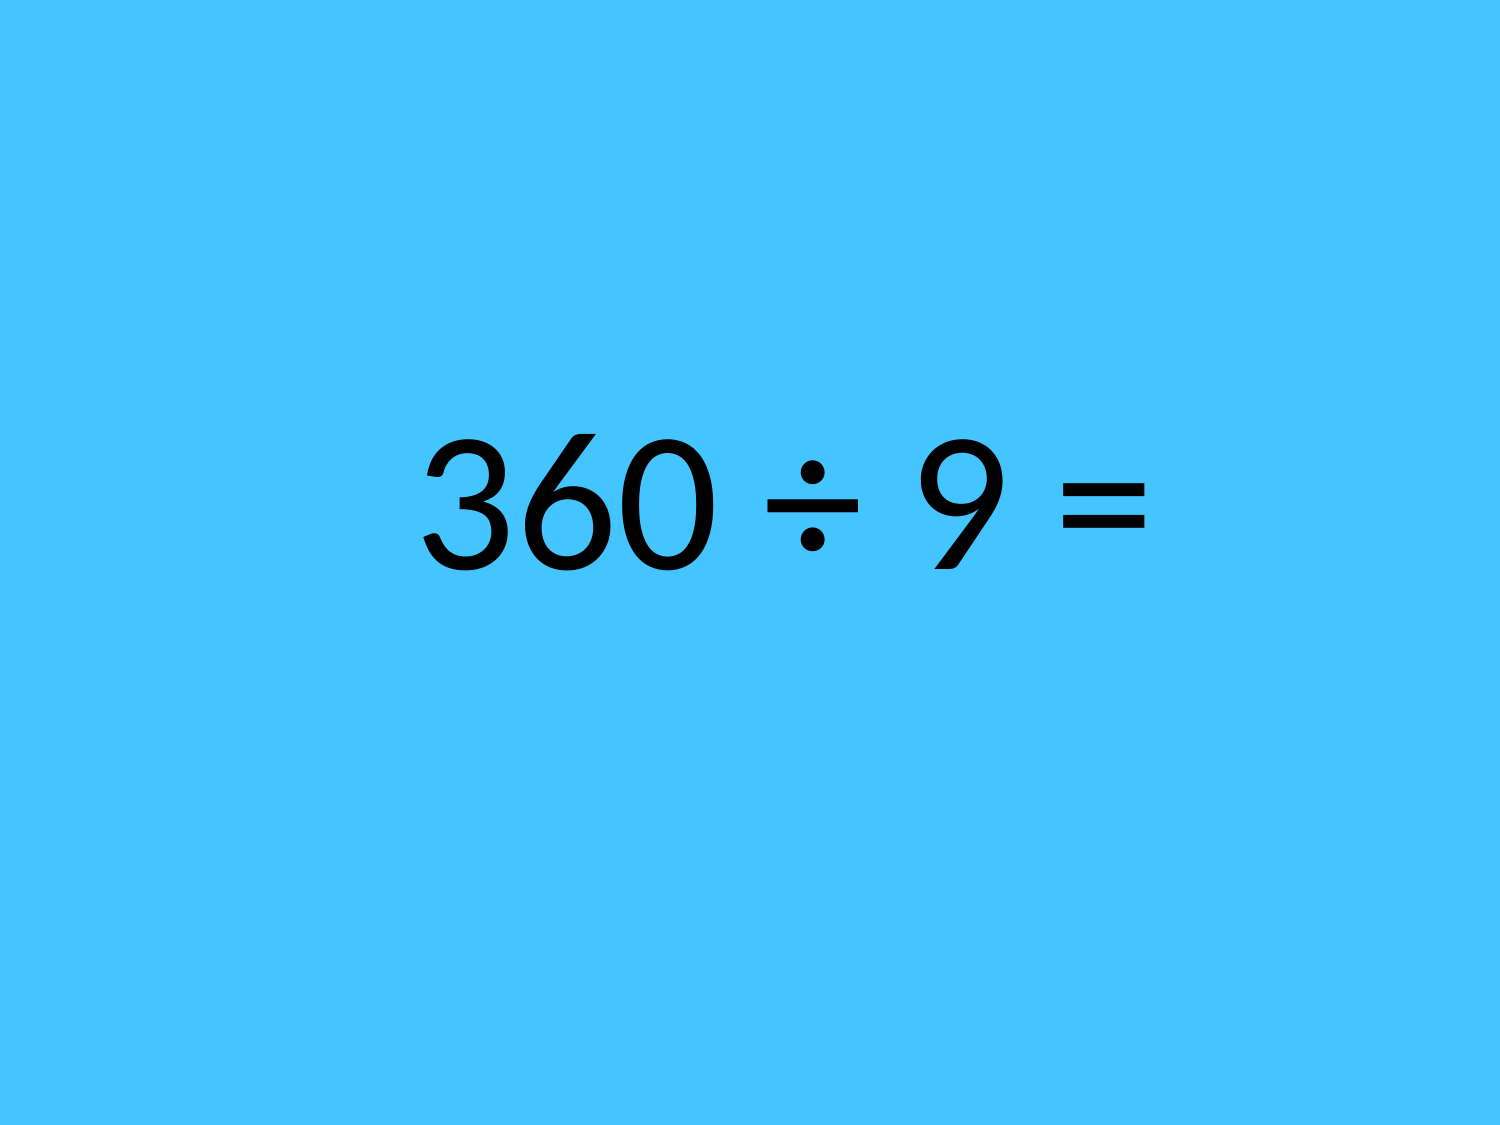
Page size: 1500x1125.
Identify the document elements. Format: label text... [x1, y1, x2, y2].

text_box 360 ÷ 9 = [399, 362, 1263, 618]
